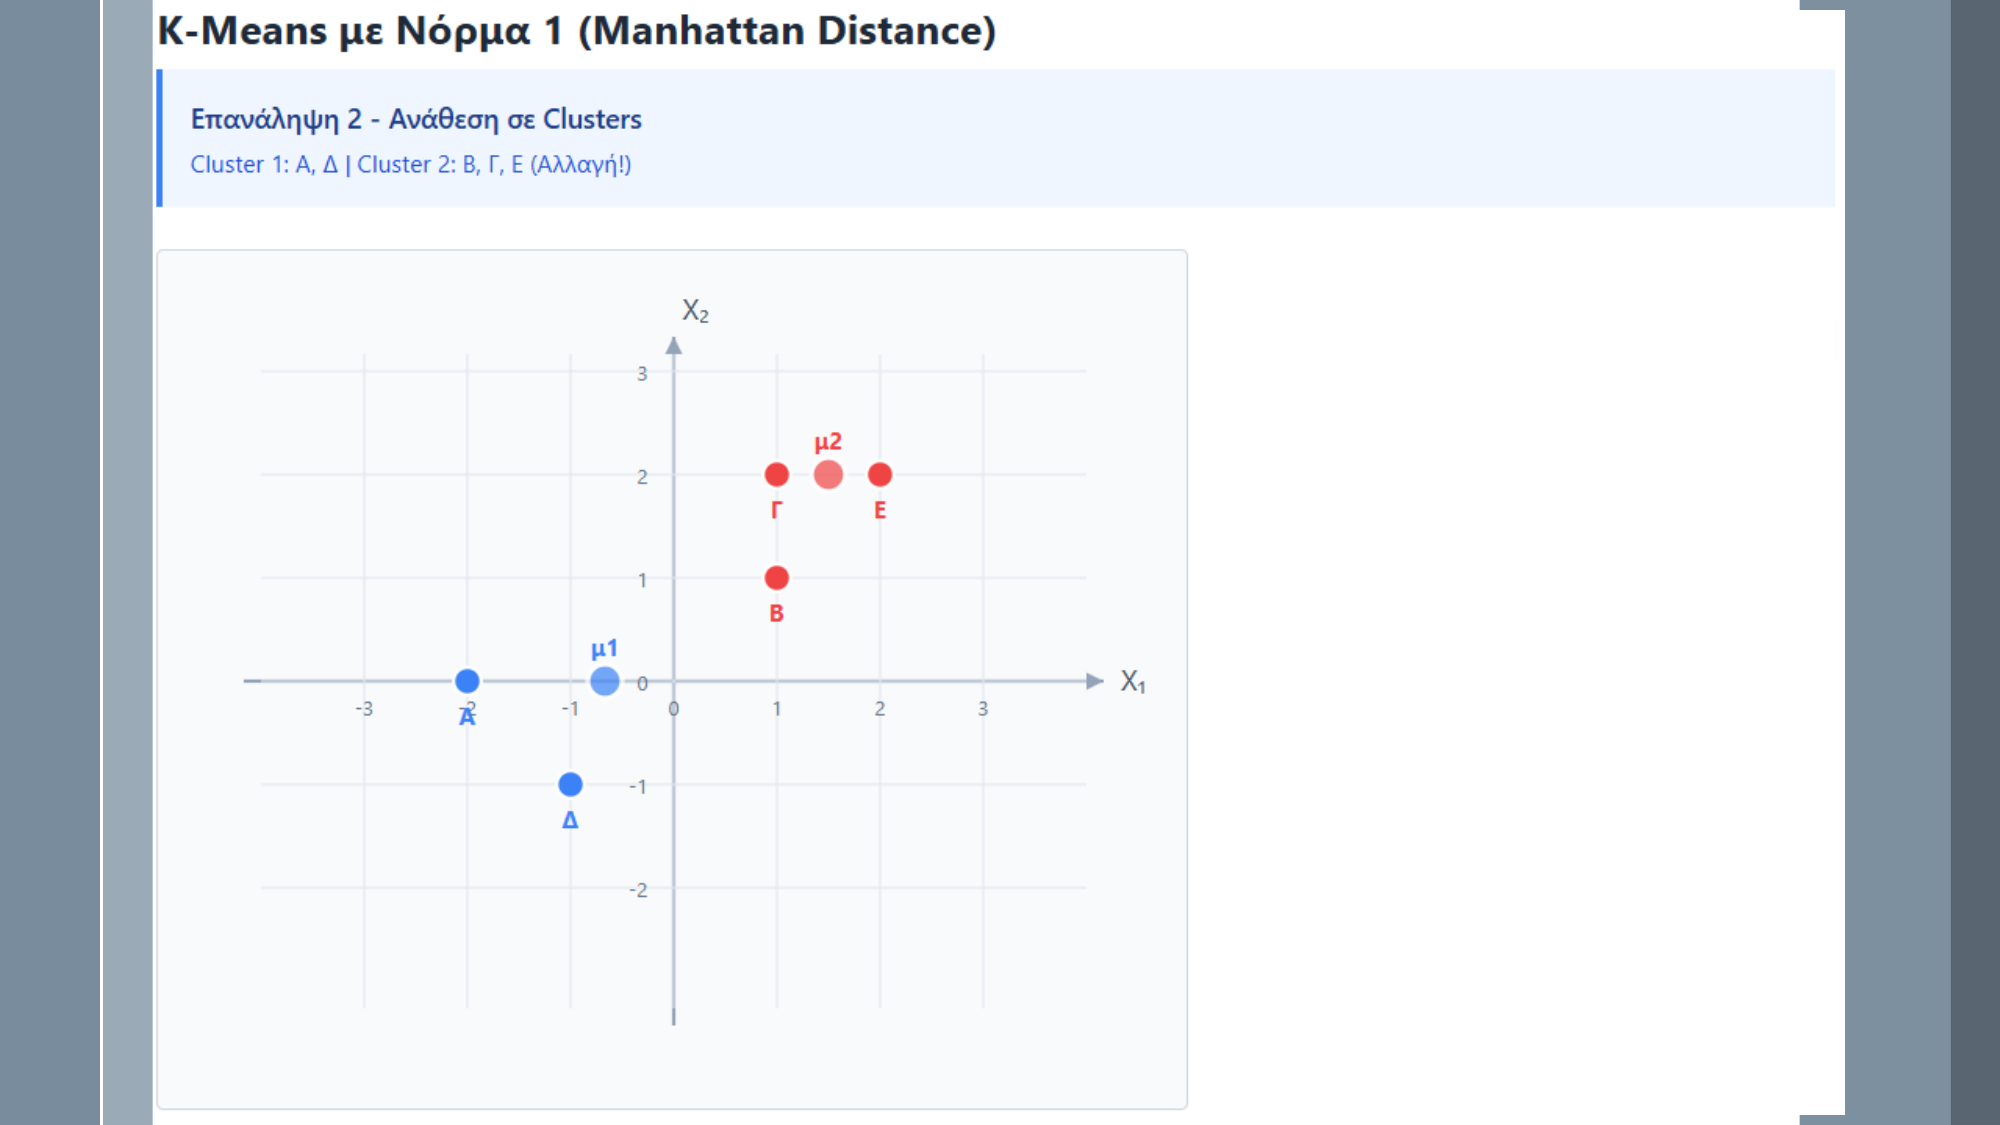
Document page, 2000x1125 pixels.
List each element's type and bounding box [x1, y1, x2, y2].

picture [155, 10, 1845, 1115]
